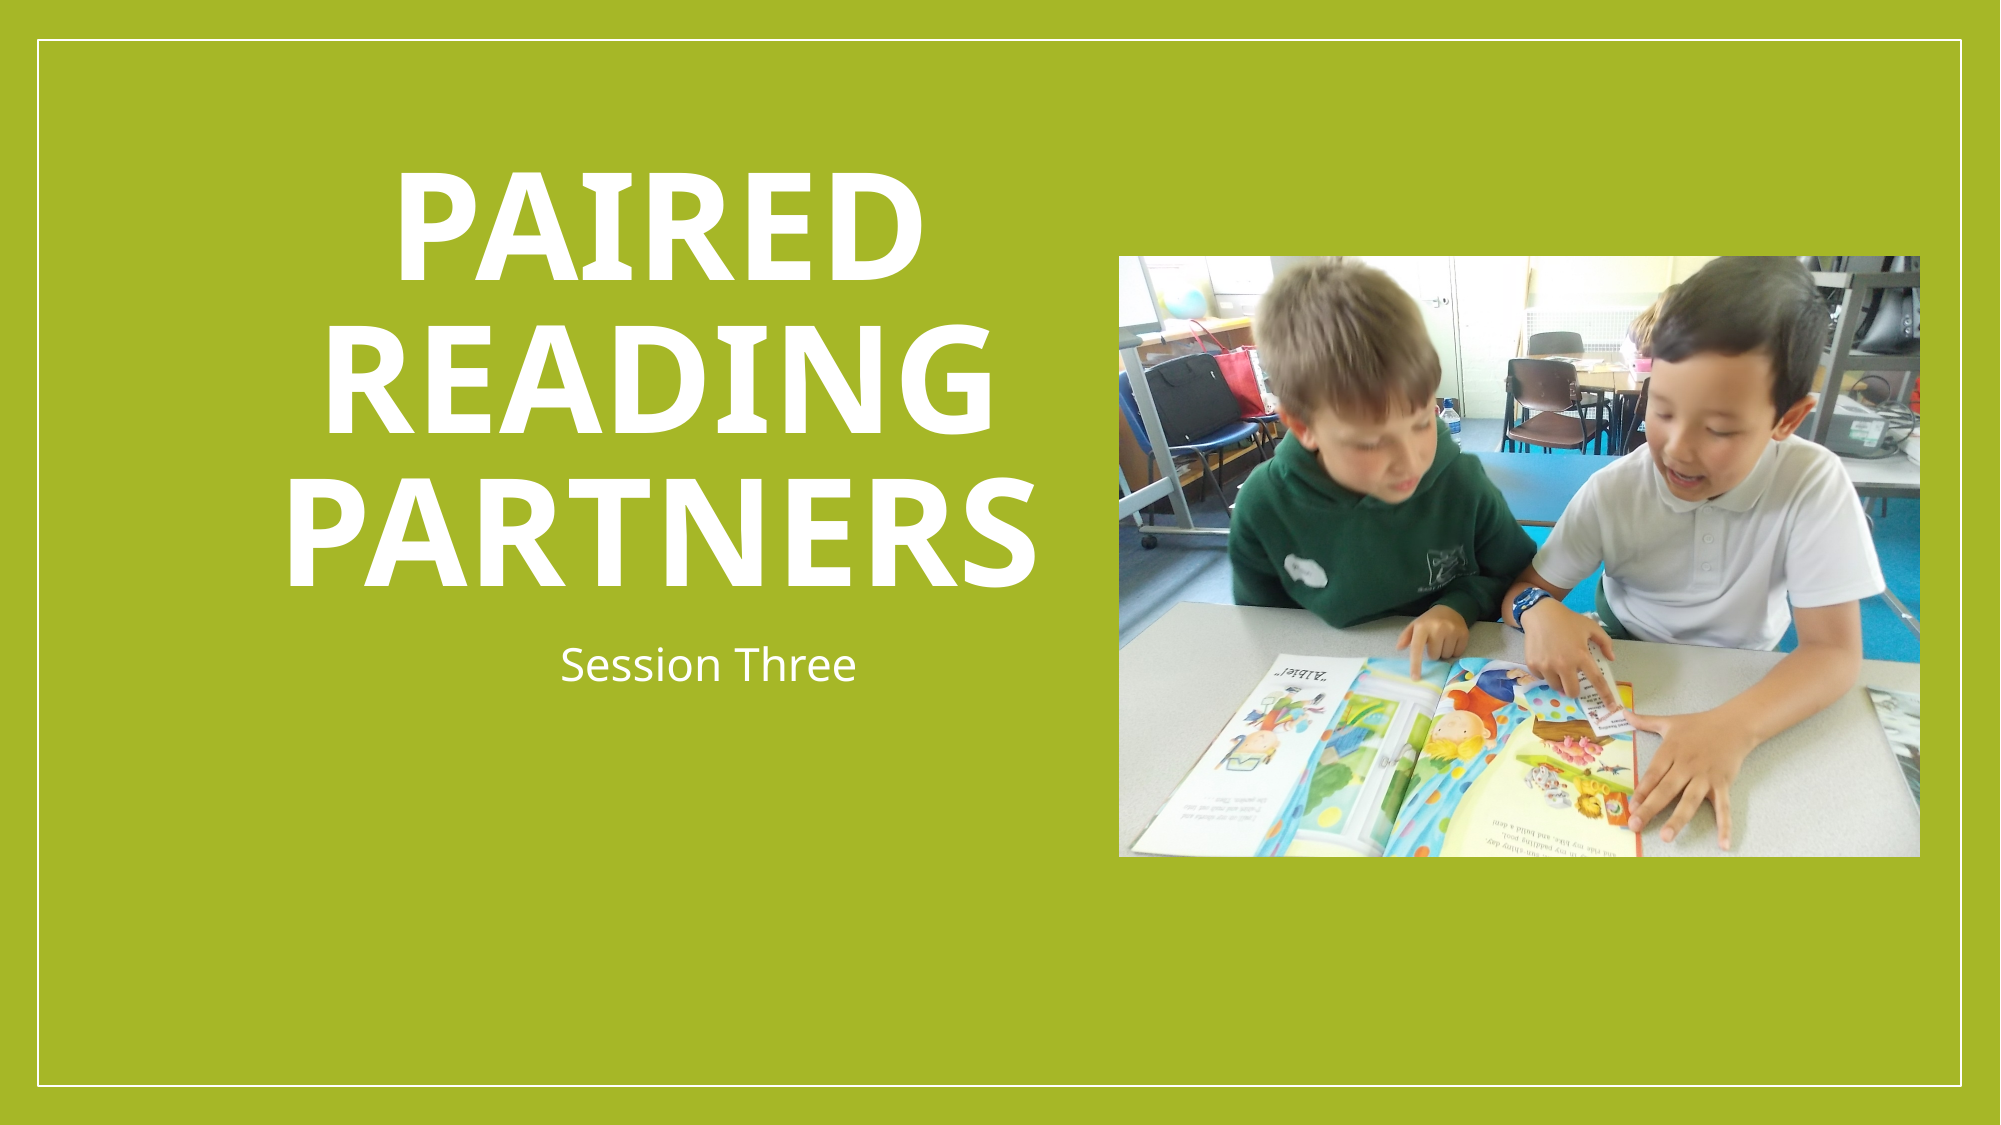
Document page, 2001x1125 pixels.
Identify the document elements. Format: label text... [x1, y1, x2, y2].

title Paired Reading Partners [182, 144, 1138, 625]
subtitle Session Three [280, 634, 1116, 863]
picture [1119, 256, 1921, 857]
